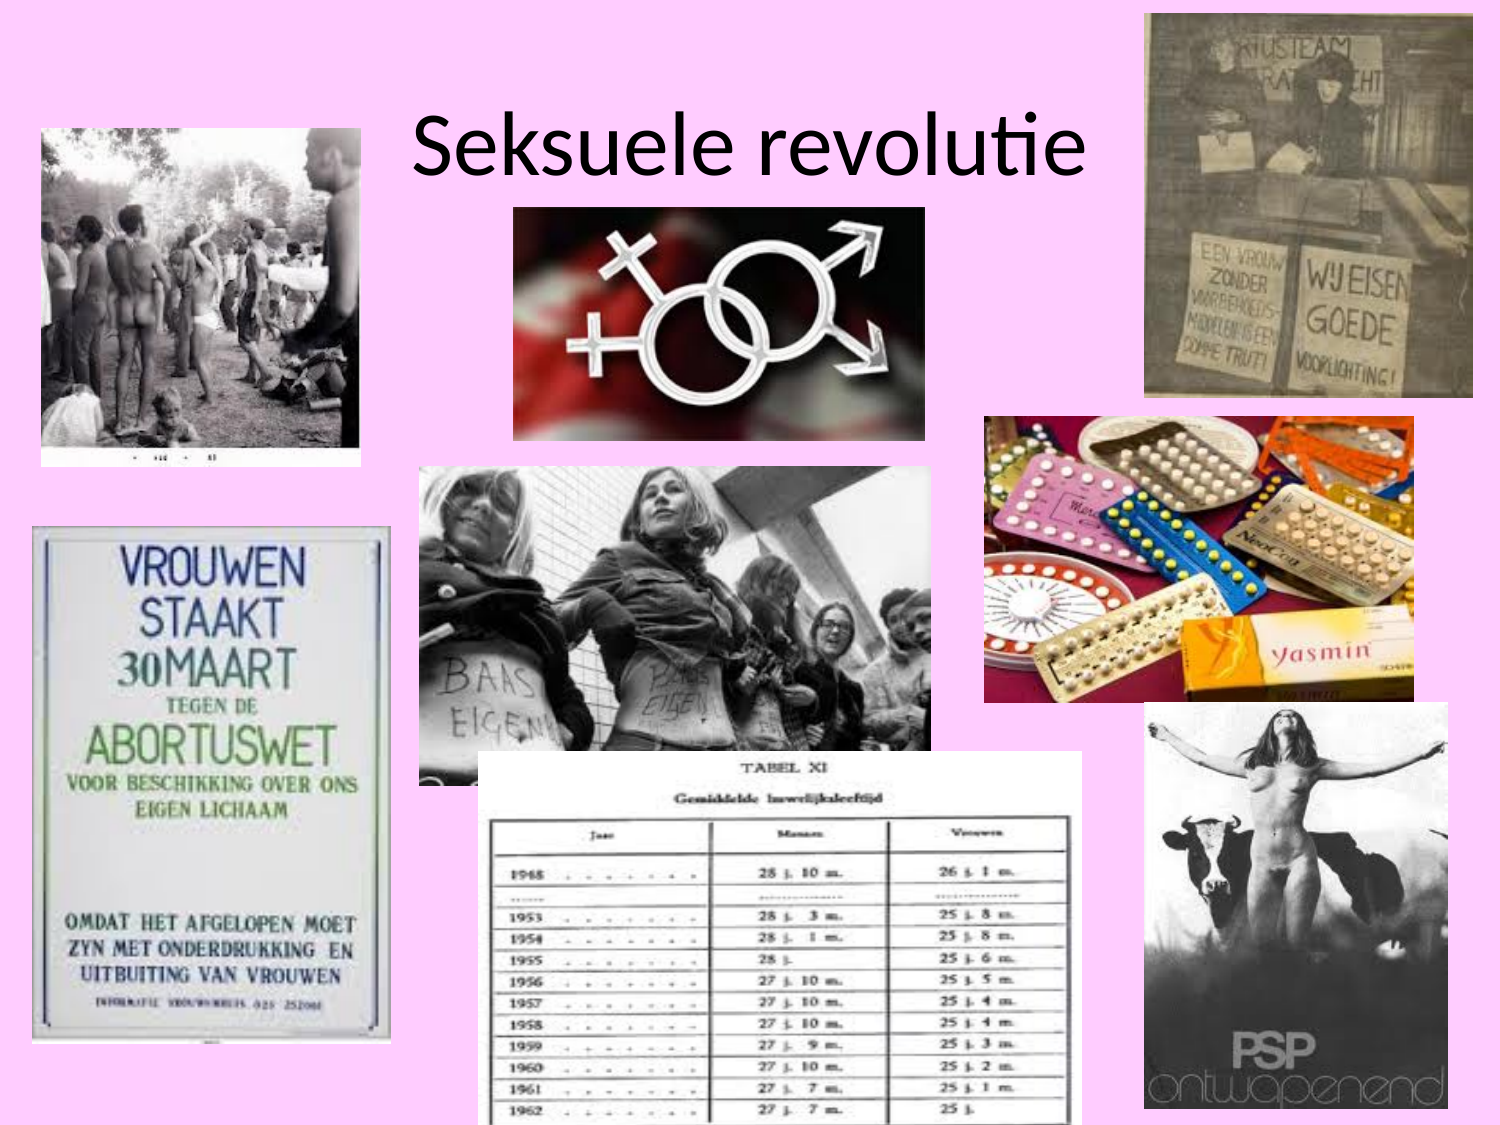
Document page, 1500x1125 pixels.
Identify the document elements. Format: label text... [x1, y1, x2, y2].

picture [40, 128, 361, 467]
picture [419, 466, 1082, 1125]
picture [984, 416, 1449, 1109]
picture [32, 526, 391, 1045]
title Seksuele revolutie [75, 45, 1139, 233]
picture [513, 207, 925, 441]
picture [1144, 13, 1473, 398]
